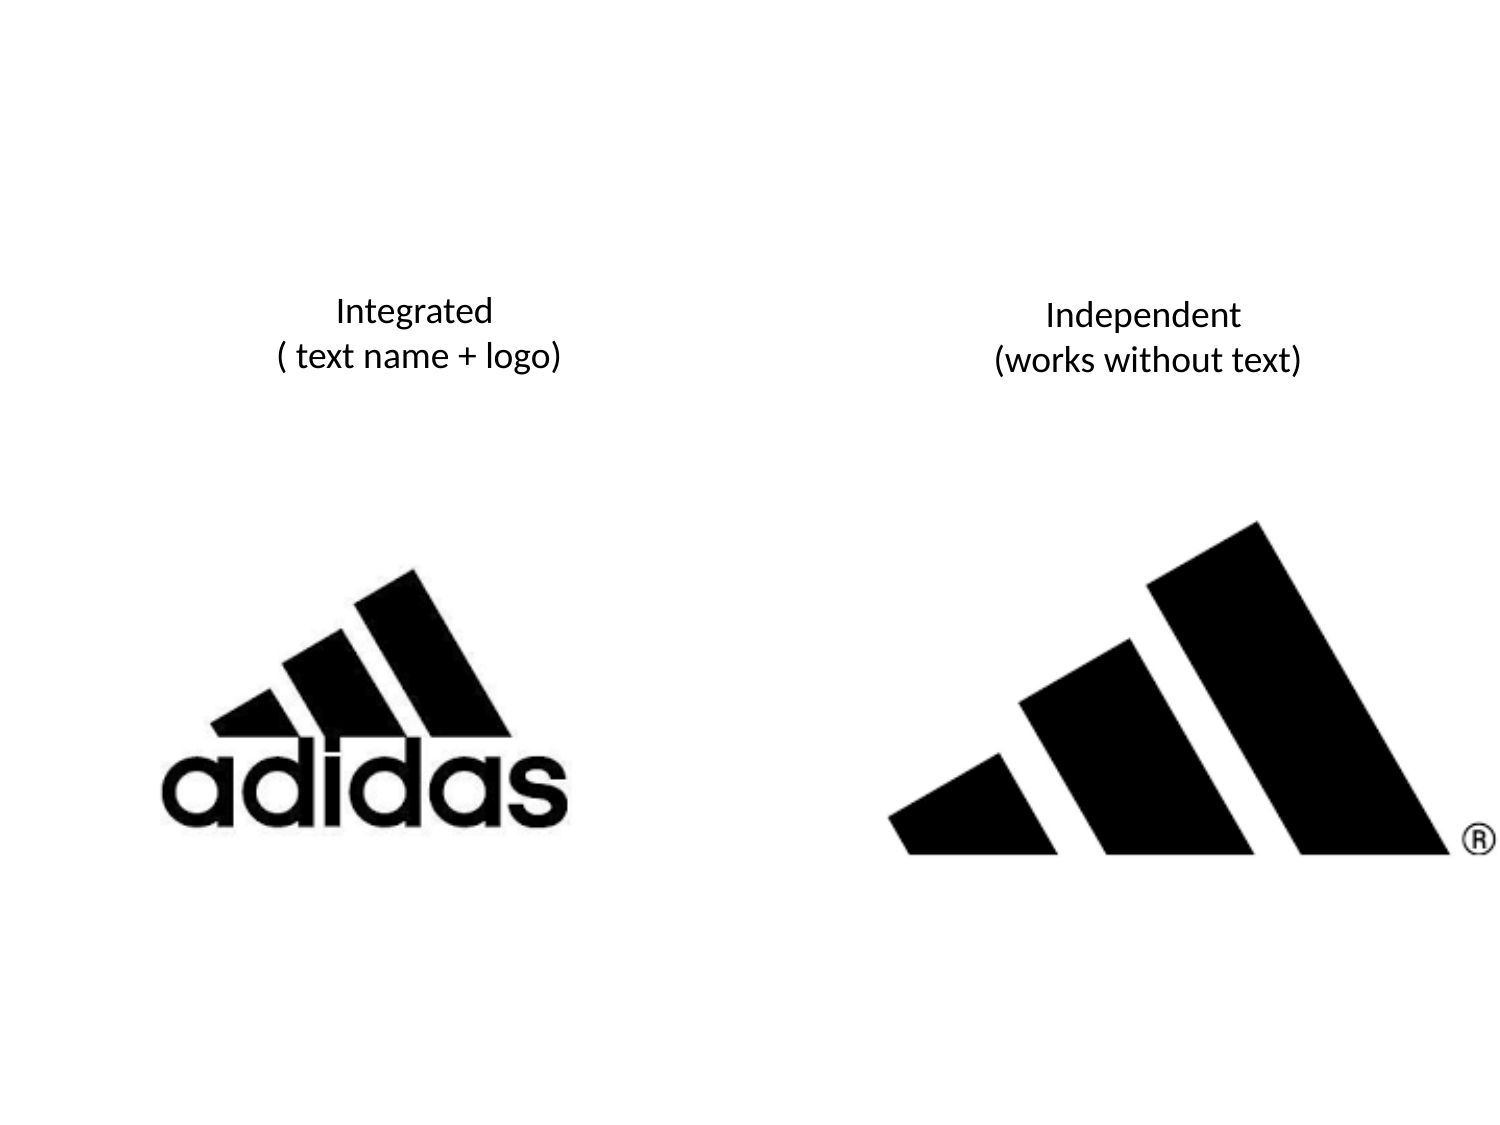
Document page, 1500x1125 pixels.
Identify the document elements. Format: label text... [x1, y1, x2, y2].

picture [42, 533, 691, 872]
text_box Integrated ( text name + logo) [0, 236, 839, 425]
text_box Independent (works without text) [728, 241, 1500, 429]
picture [883, 516, 1500, 872]
